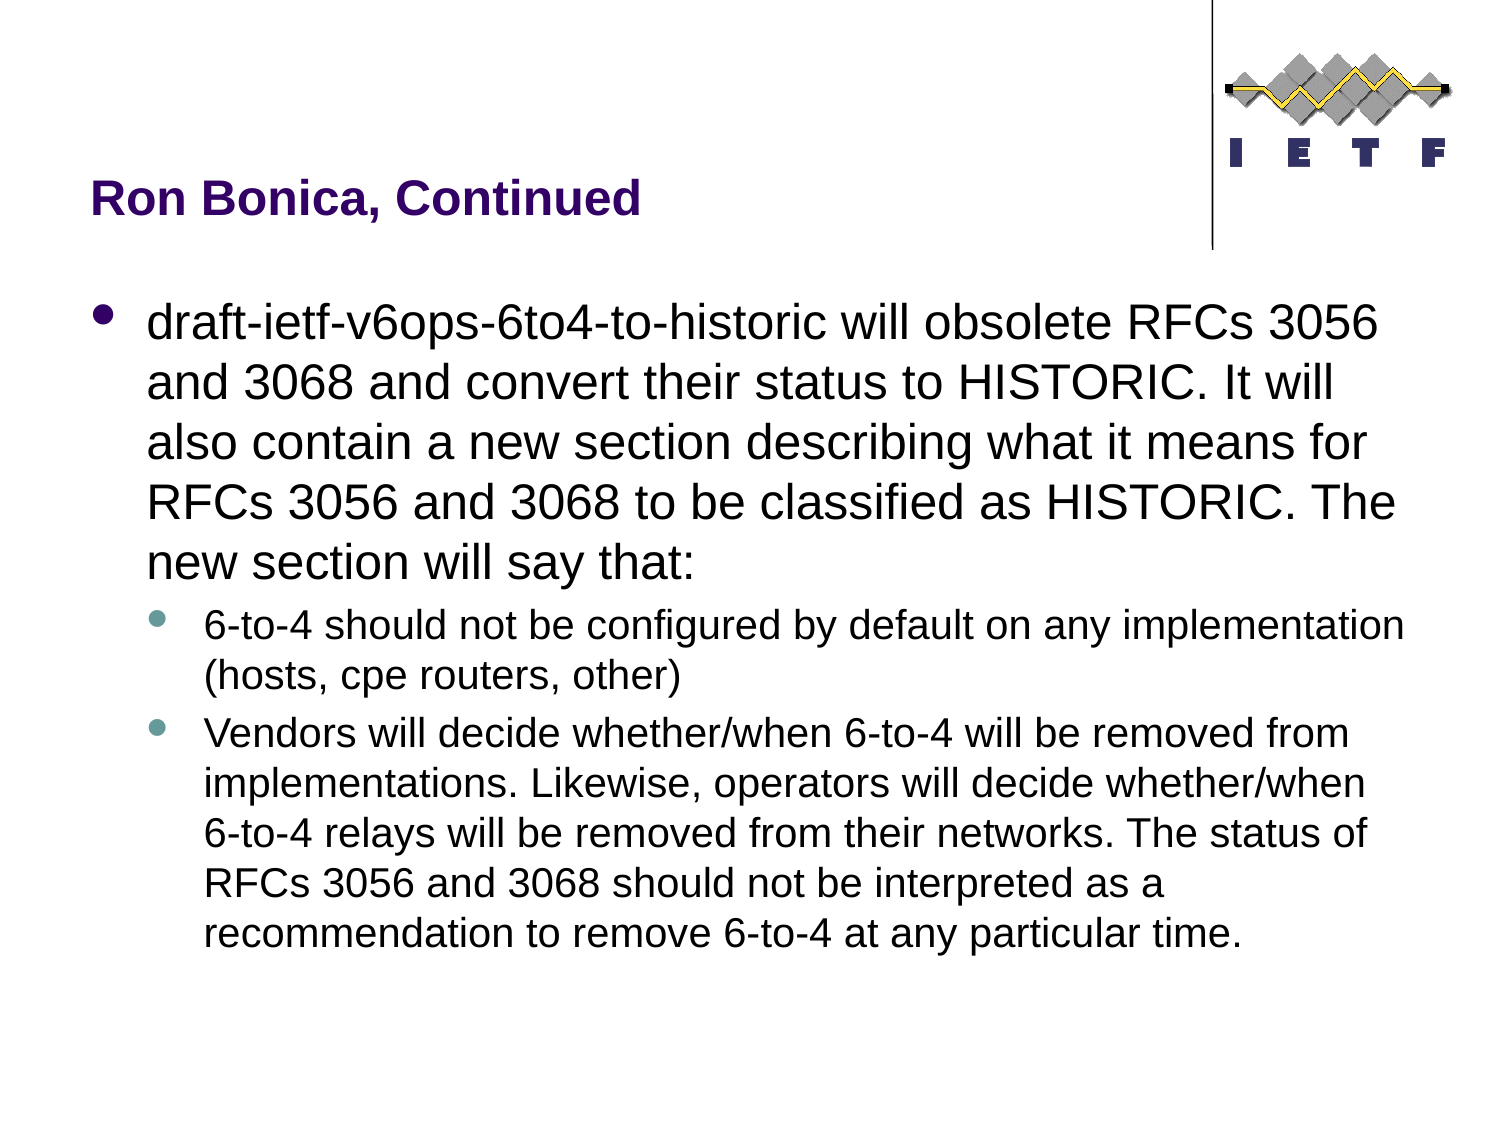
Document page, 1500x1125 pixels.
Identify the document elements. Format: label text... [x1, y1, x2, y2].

picture [1212, 37, 1463, 181]
title Ron Bonica, Continued [74, 19, 1201, 233]
list draft-ietf-v6ops-6to4-to-historic will obsolete RFCs 3056 and 3068 and convert their status to HISTORIC. It will also contain a new section describing what it means for RFCs 3056 and 3068 to be classified as HISTORIC. The new section will say that: 6-to-4 should not be configured by default on any implementation (hosts, cpe routers, other) Vendors will decide whether/when 6-to-4 will be removed from implementations. Likewise, operators will decide whether/when 6-to-4 relays will be removed from their networks. The status of RFCs 3056 and 3068 should not be interpreted as a recommendation to remove 6-to-4 at any particular time. [74, 281, 1426, 1006]
